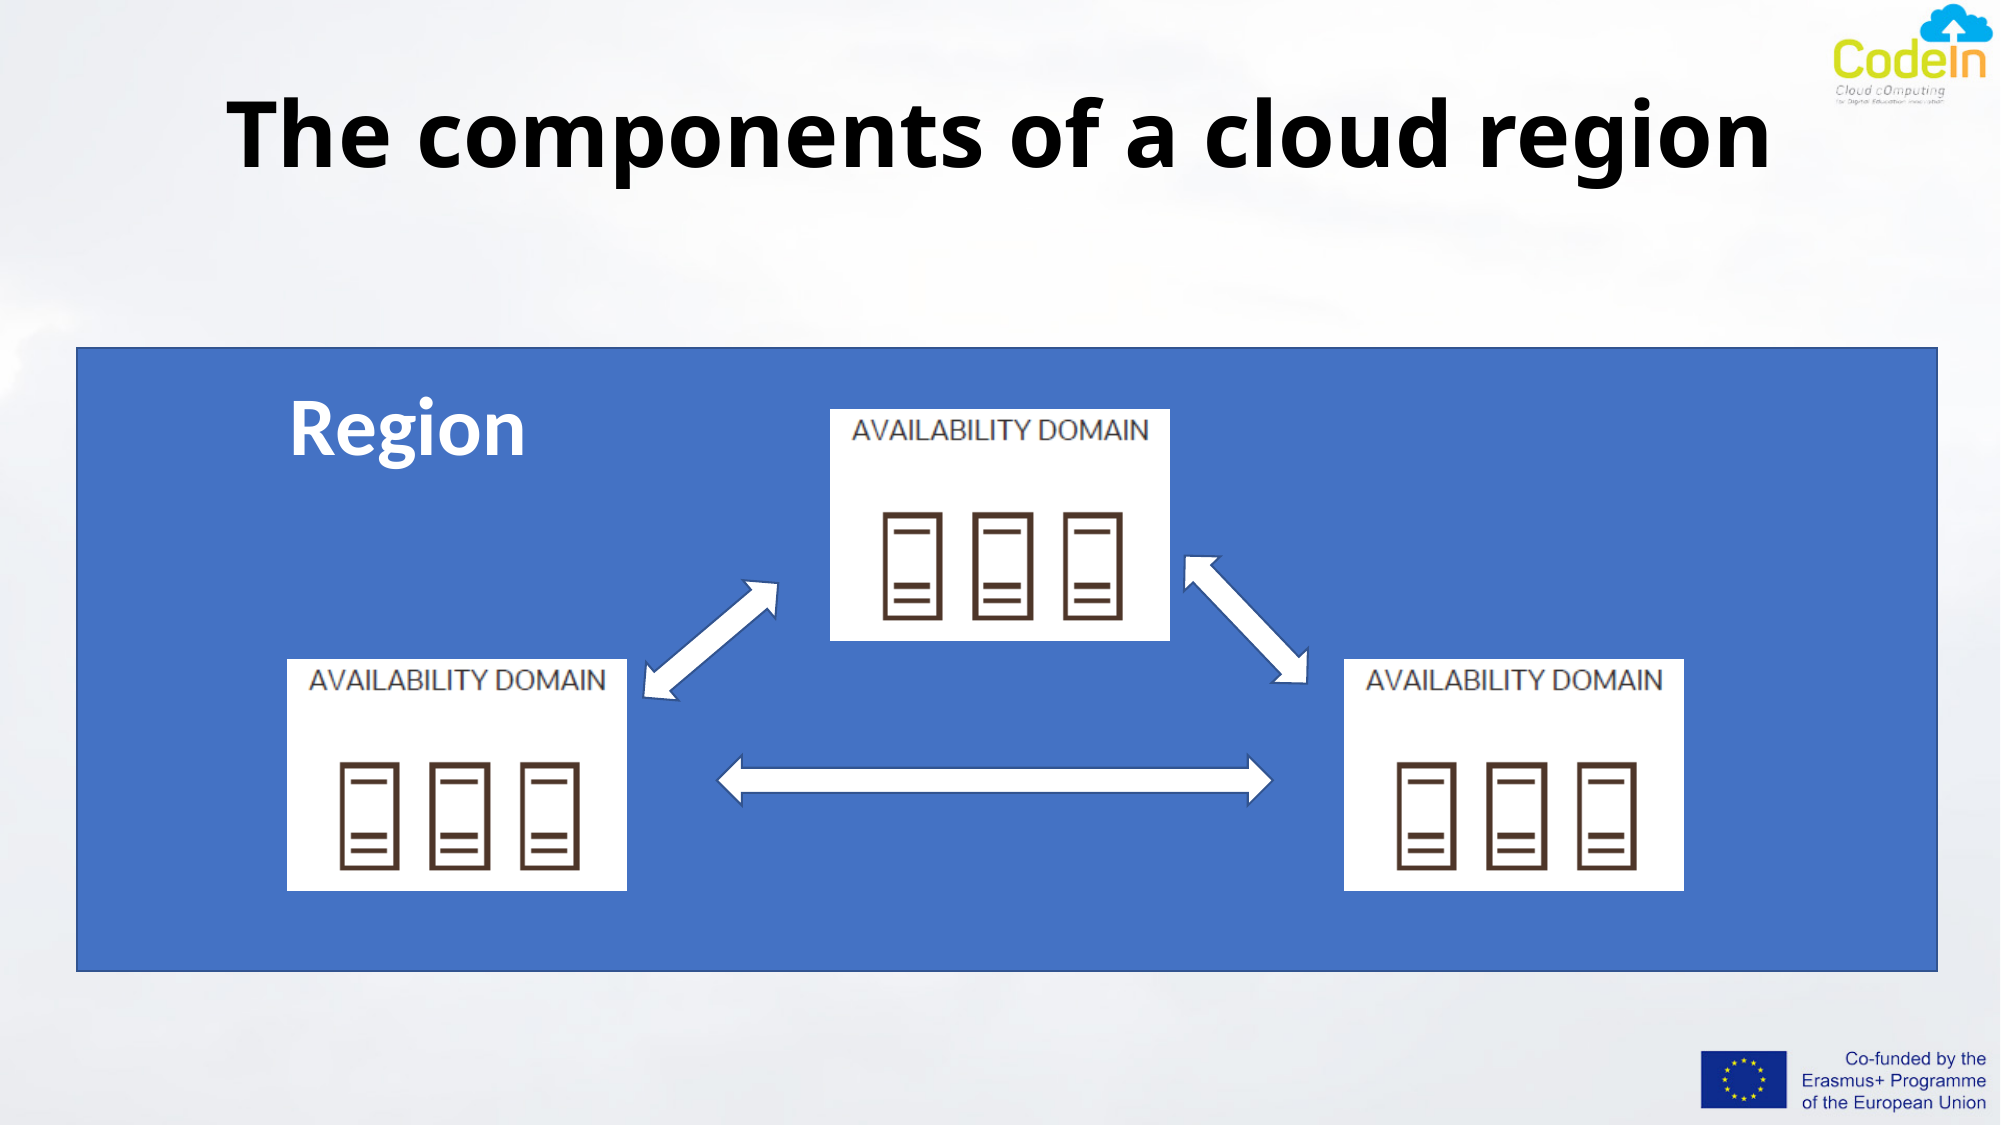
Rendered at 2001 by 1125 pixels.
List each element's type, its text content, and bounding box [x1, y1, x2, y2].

text_box [1182, 554, 1310, 685]
picture [0, 0, 2001, 1125]
text_box [642, 578, 780, 702]
text_box [715, 752, 1275, 809]
text_box Region [275, 364, 694, 540]
text_box [76, 347, 1938, 972]
title The components of a cloud region [137, 28, 1863, 247]
